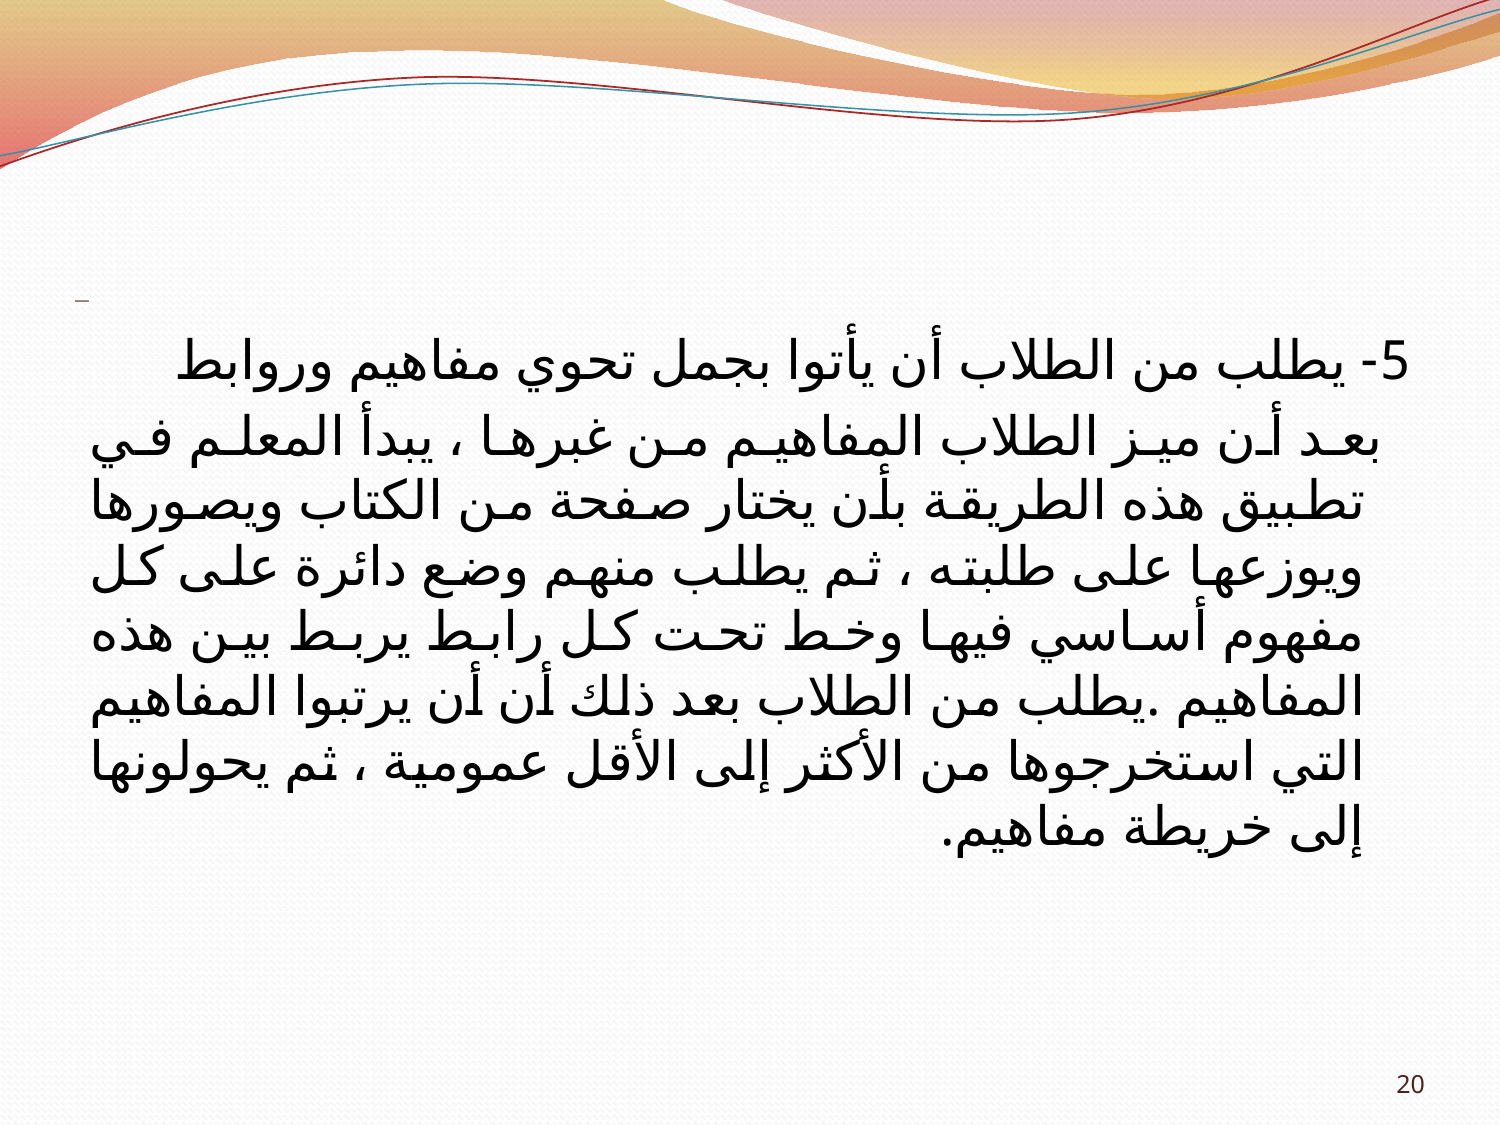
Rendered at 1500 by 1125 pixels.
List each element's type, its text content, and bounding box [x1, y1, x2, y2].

title __ [75, 115, 1425, 303]
list 5- يطلب من الطلاب أن يأتوا بجمل تحوي مفاهيم وروابط بعد أن ميز الطلاب المفاهيم من غبرها ، يبدأ المعلم في تطبيق هذه الطريقة بأن يختار صفحة من الكتاب ويصورها ويوزعها على طلبته ، ثم يطلب منهم وضع دائرة على كل مفهوم أساسي فيها وخط تحت كل رابط يربط بين هذه المفاهيم .يطلب من الطلاب بعد ذلك أن أن يرتبوا المفاهيم التي استخرجوها من الأكثر إلى الأقل عمومية ، ثم يحولونها إلى خريطة مفاهيم. [75, 317, 1425, 1038]
slide_number 20 [1299, 1042, 1425, 1103]
